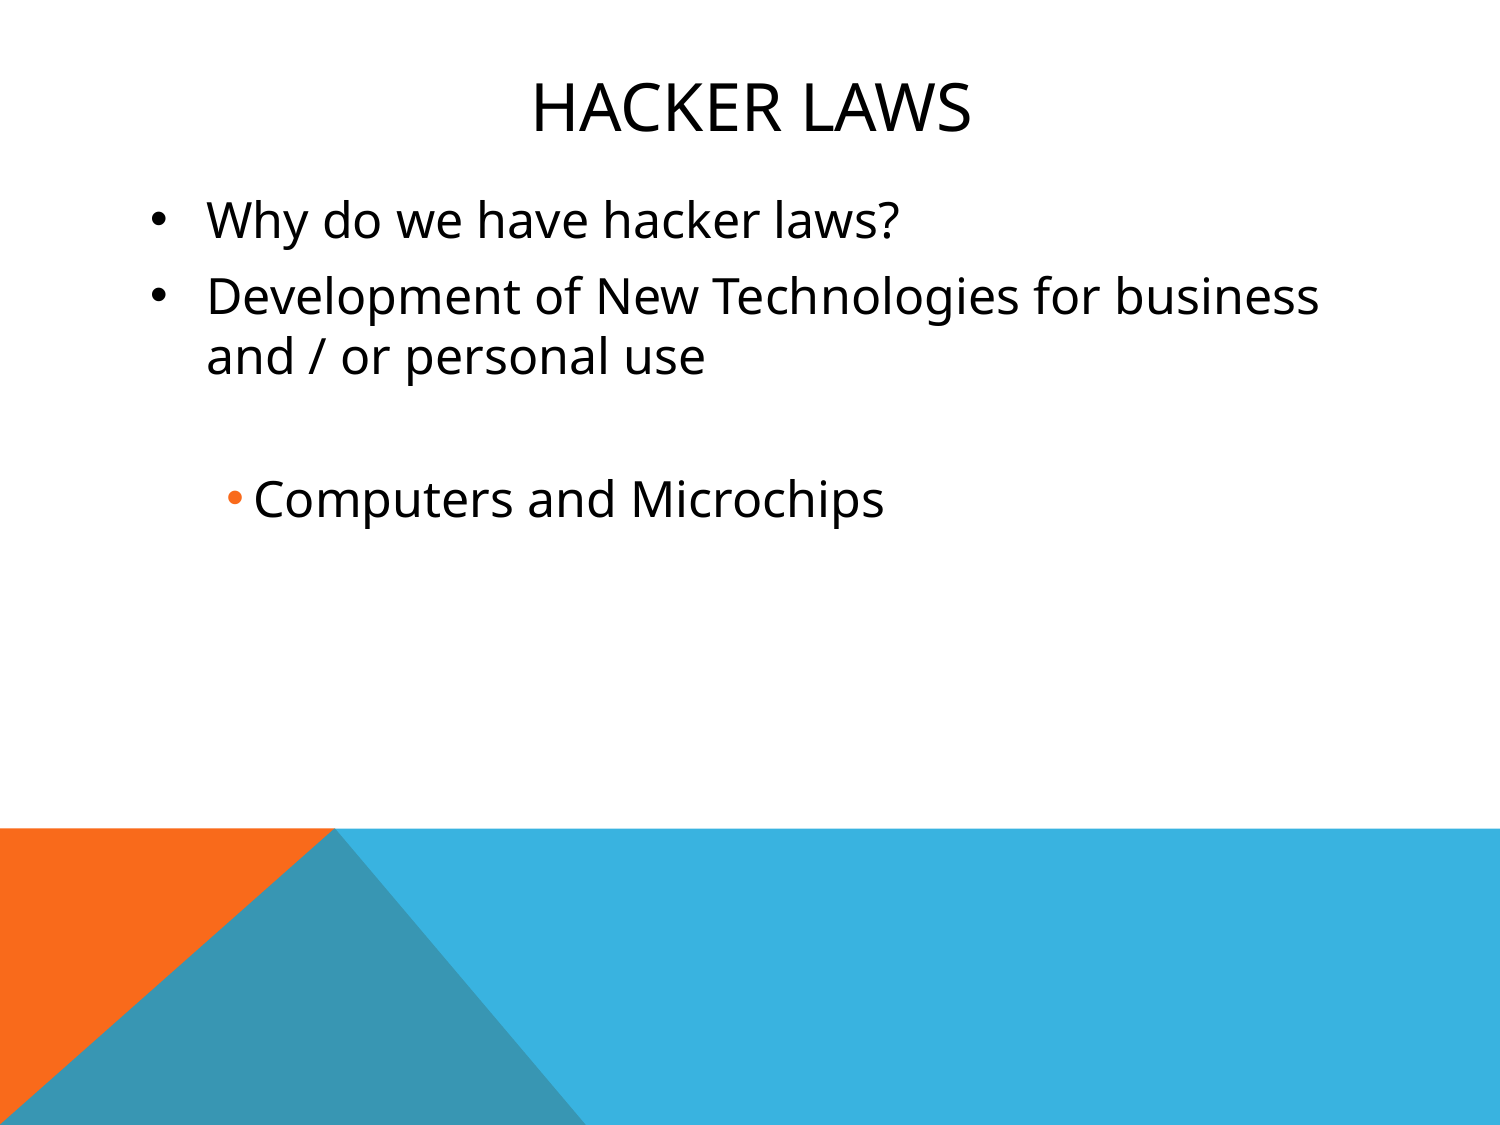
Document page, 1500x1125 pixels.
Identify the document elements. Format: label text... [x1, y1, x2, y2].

list Why do we have hacker laws? Development of New Technologies for business and / or personal use Computers and Microchips [135, 180, 1369, 768]
title Hacker Laws [135, 60, 1369, 150]
